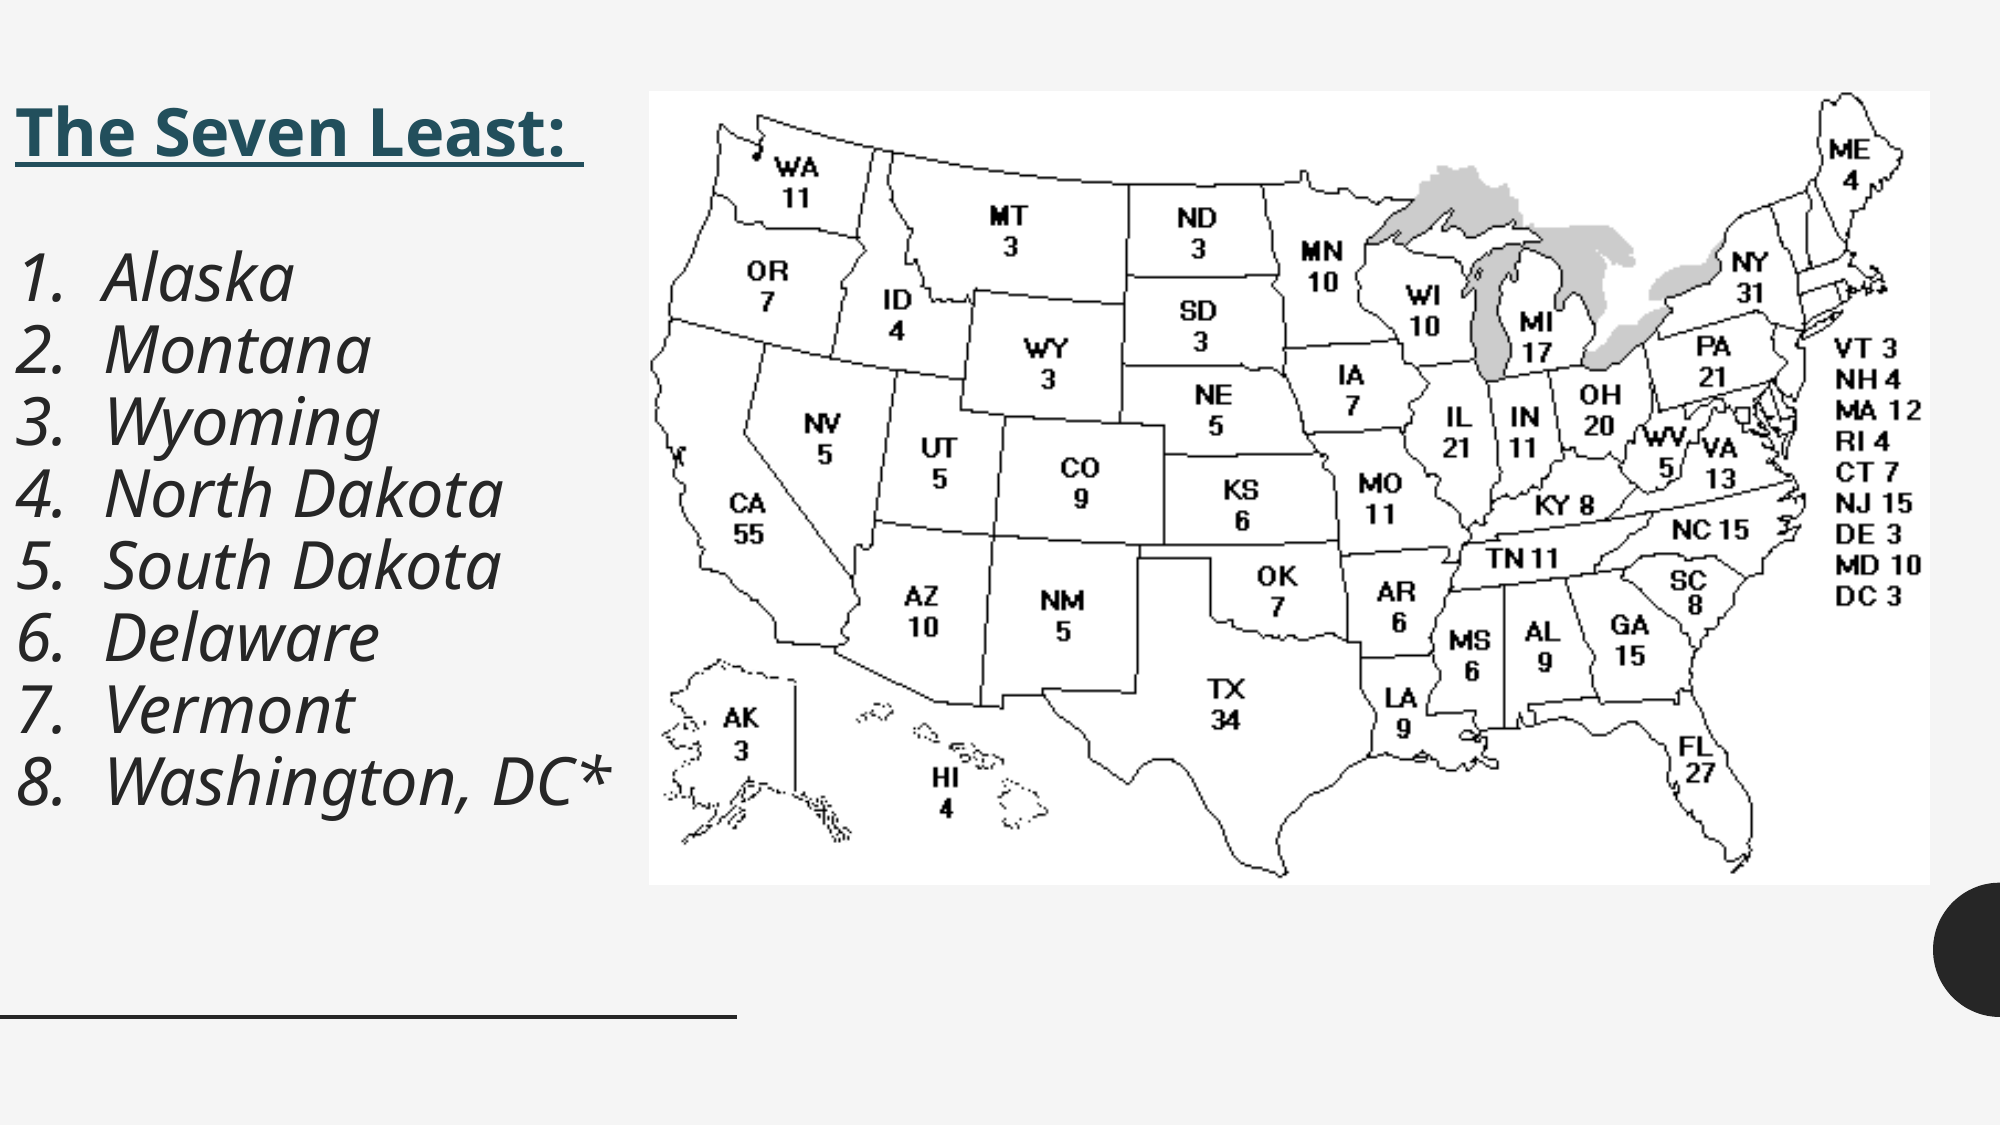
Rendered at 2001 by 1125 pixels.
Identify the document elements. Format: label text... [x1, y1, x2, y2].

title The Seven Least: 1. Alaska 2. Montana 3. Wyoming 4. North Dakota 5. South Dakota 6. Delaware 7. Vermont 8. Washington, DC* [0, 91, 678, 905]
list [649, 91, 1930, 885]
